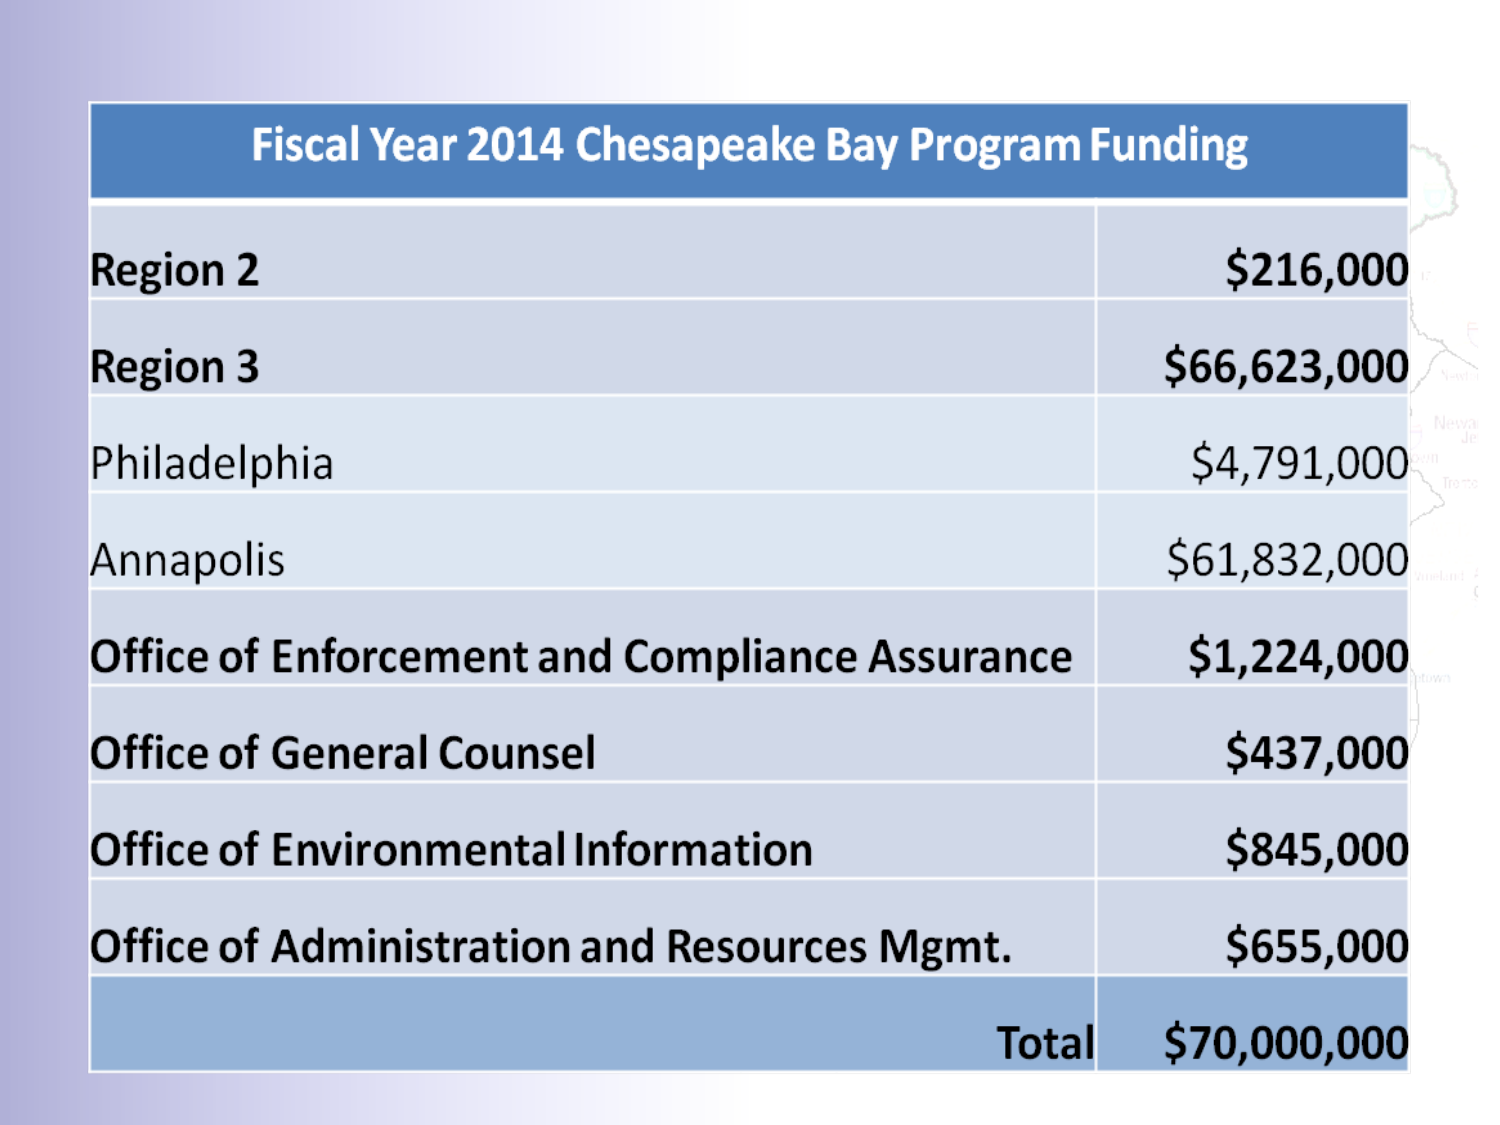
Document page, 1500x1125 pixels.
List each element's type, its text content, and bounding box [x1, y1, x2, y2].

footer www.chesapeakebay.net [512, 1097, 988, 1103]
picture [74, 87, 1426, 1089]
